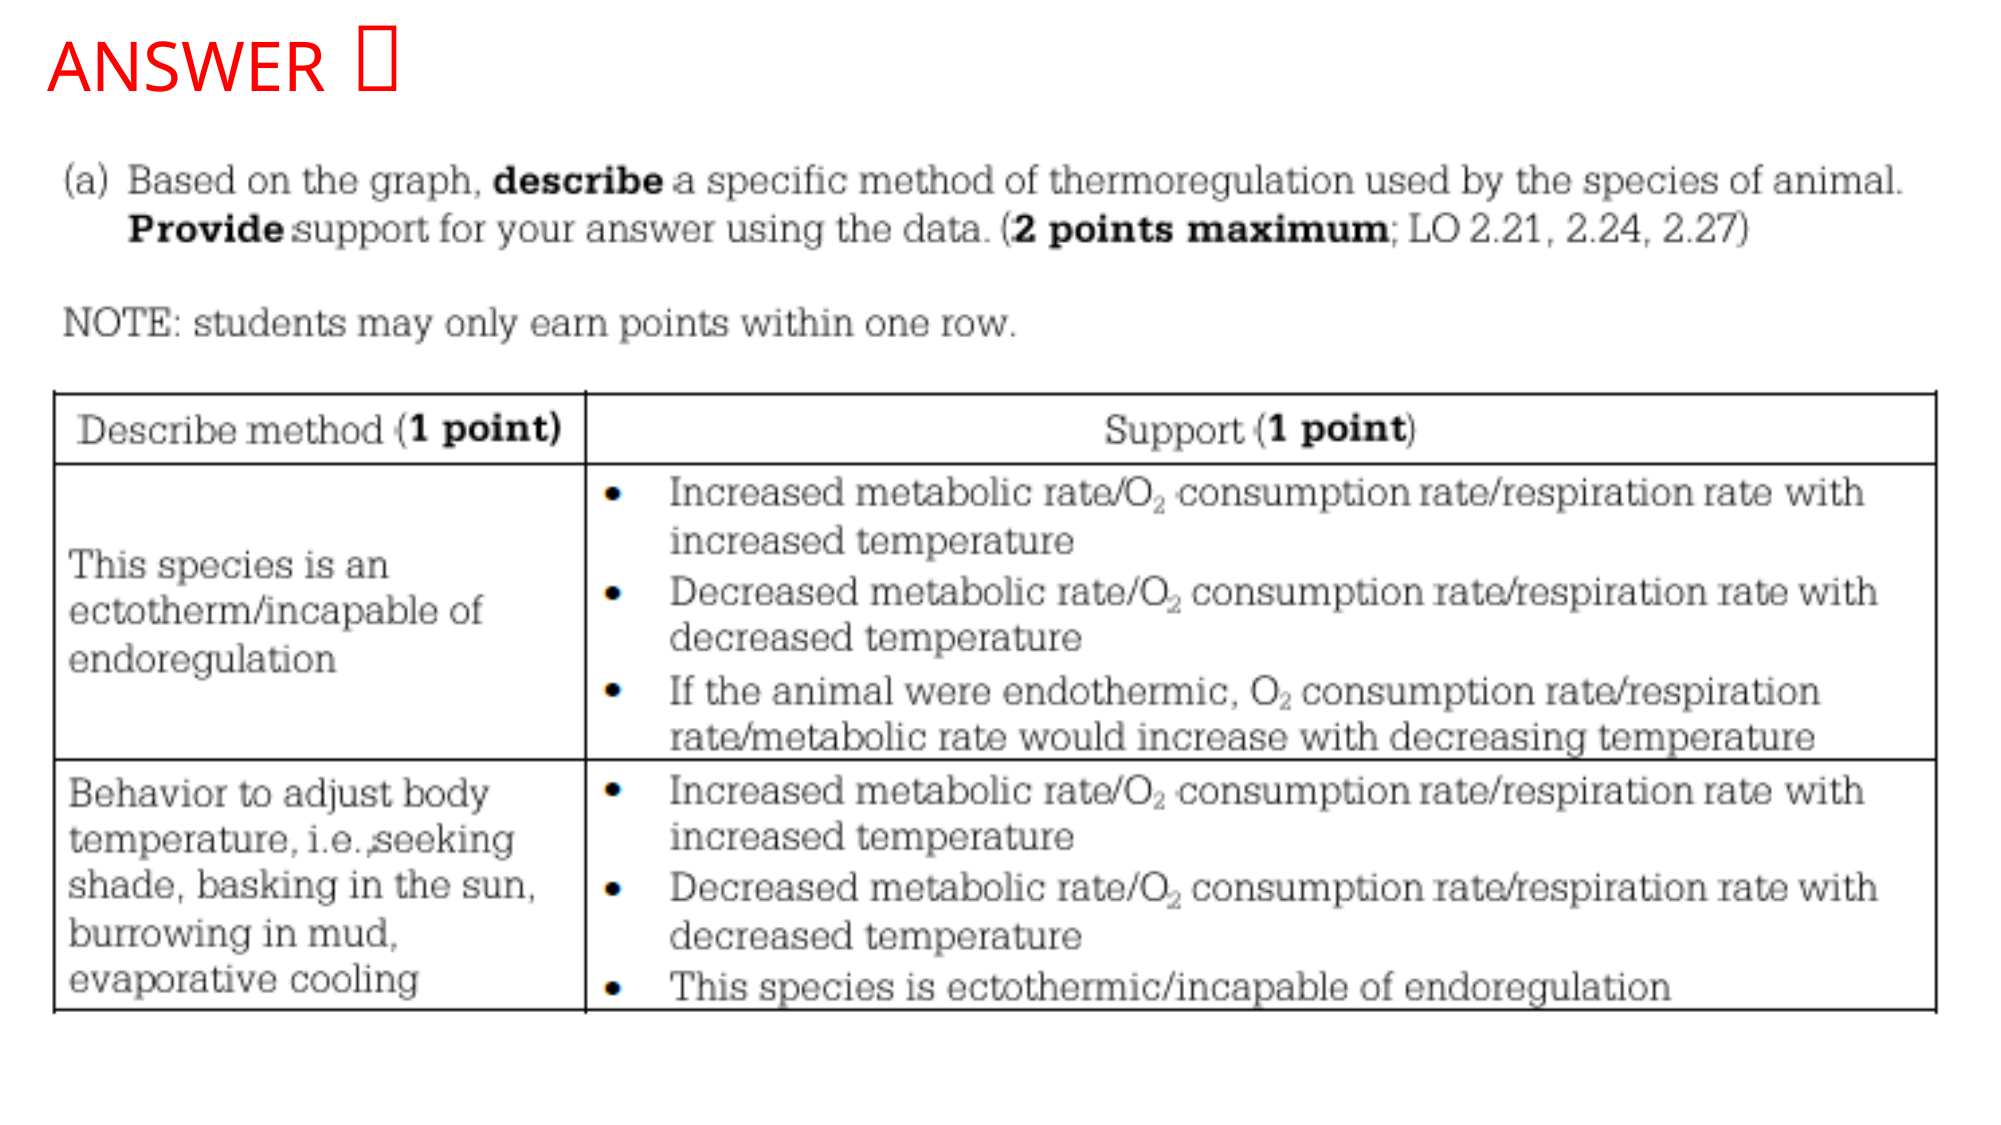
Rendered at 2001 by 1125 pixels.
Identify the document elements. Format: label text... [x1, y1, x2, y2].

text_box ANSWER  [32, 0, 522, 122]
picture [0, 122, 1976, 1055]
